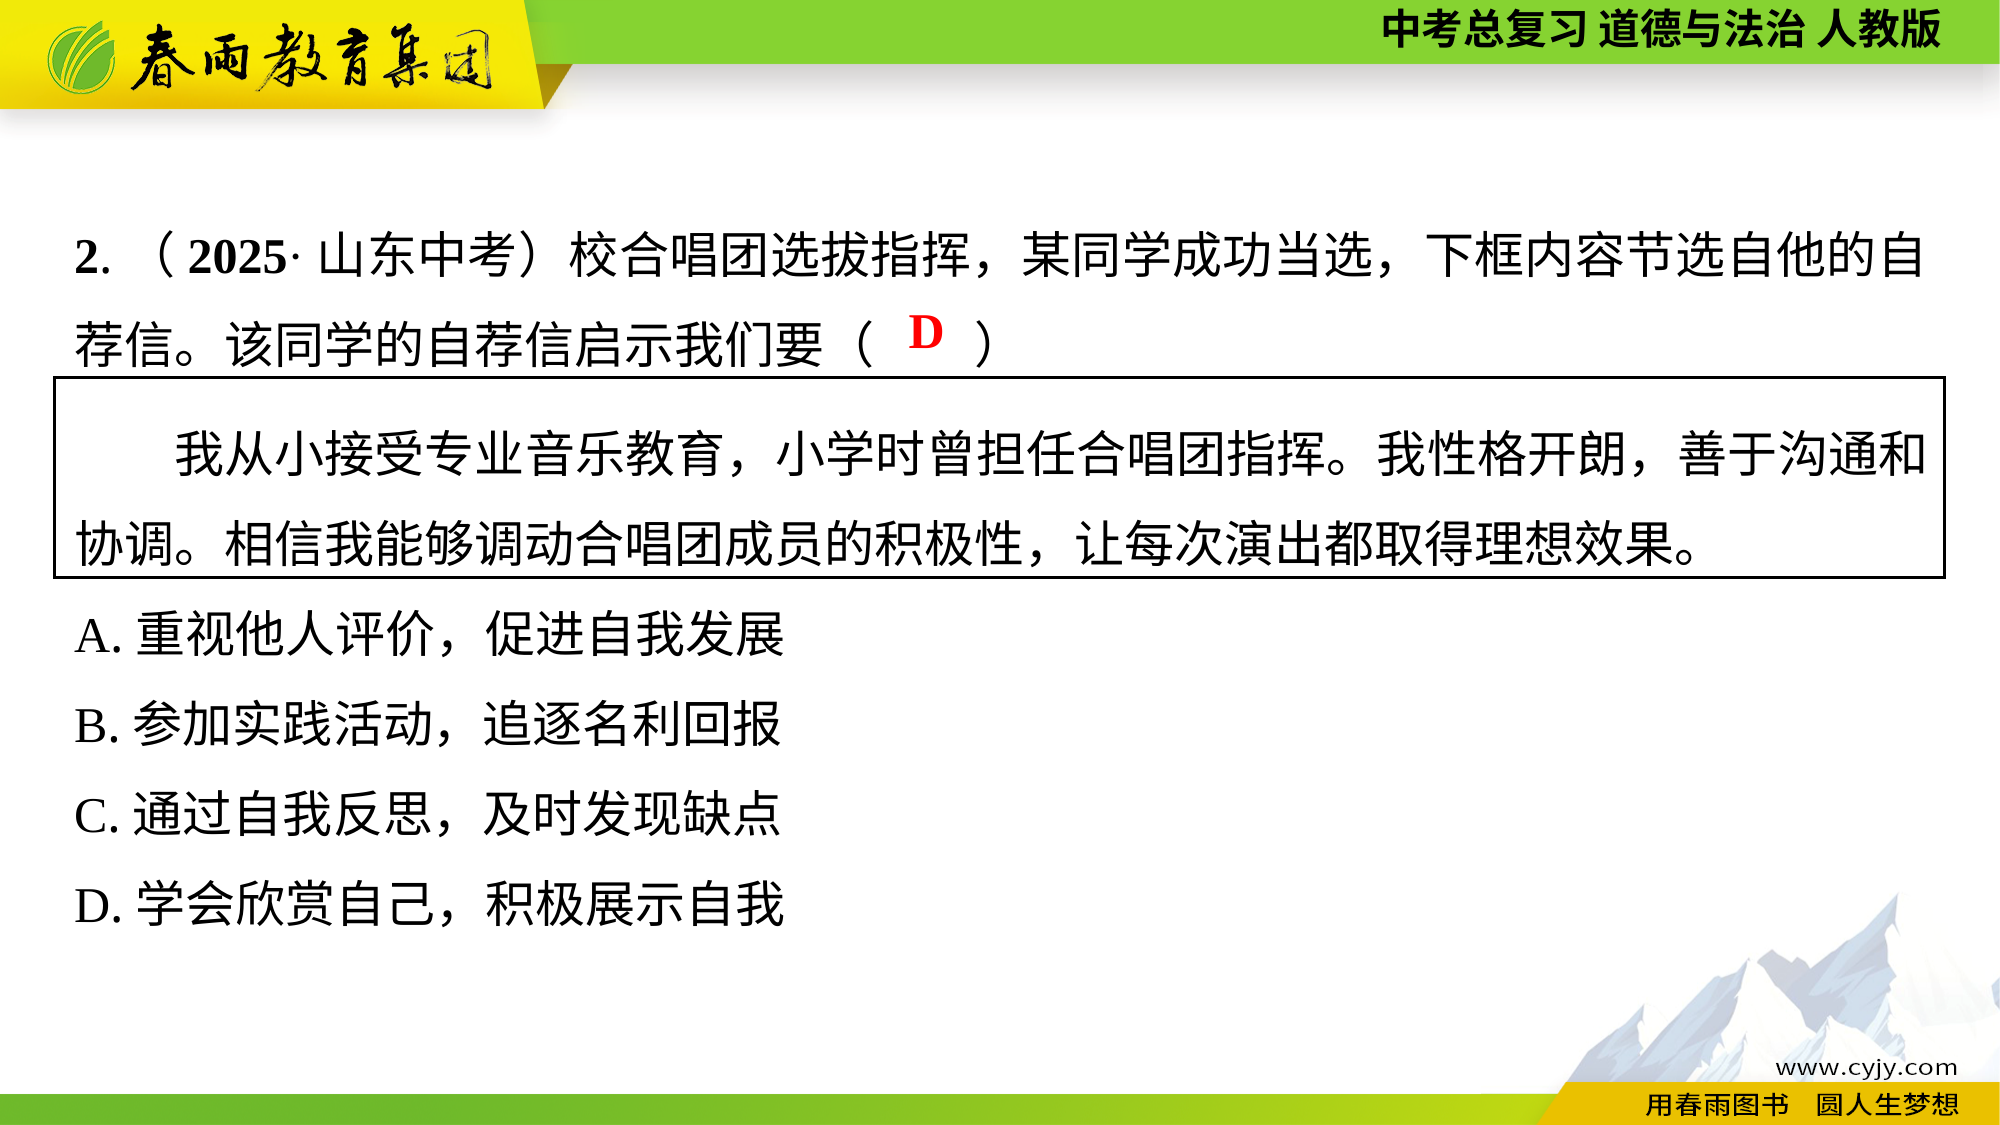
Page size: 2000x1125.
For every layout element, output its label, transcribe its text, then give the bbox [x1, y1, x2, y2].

text_box [54, 377, 1945, 578]
list 2.（2025·山东中考）校合唱团选拔指挥，某同学成功当选，下框内容节选自他的自荐信。该同学的自荐信启示我们要（ ） 我从小接受专业音乐教育，小学时曾担任合唱团指挥。我性格开朗，善于沟通和协调。相信我能够调动合唱团成员的积极性，让每次演出都取得理想效果。 A.重视他人评价，促进自我发展 B.参加实践活动，追逐名利回报 C.通过自我反思，及时发现缺点 D.学会欣赏自己，积极展示自我 [59, 186, 1944, 377]
list 2.（2025·山东中考）校合唱团选拔指挥，某同学成功当选，下框内容节选自他的自荐信。该同学的自荐信启示我们要（ ） 我从小接受专业音乐教育，小学时曾担任合唱团指挥。我性格开朗，善于沟通和协调。相信我能够调动合唱团成员的积极性，让每次演出都取得理想效果。 A.重视他人评价，促进自我发展 B.参加实践活动，追逐名利回报 C.通过自我反思，及时发现缺点 D.学会欣赏自己，积极展示自我 [59, 578, 1944, 974]
picture [0, 0, 2000, 1125]
text_box D [894, 291, 960, 367]
